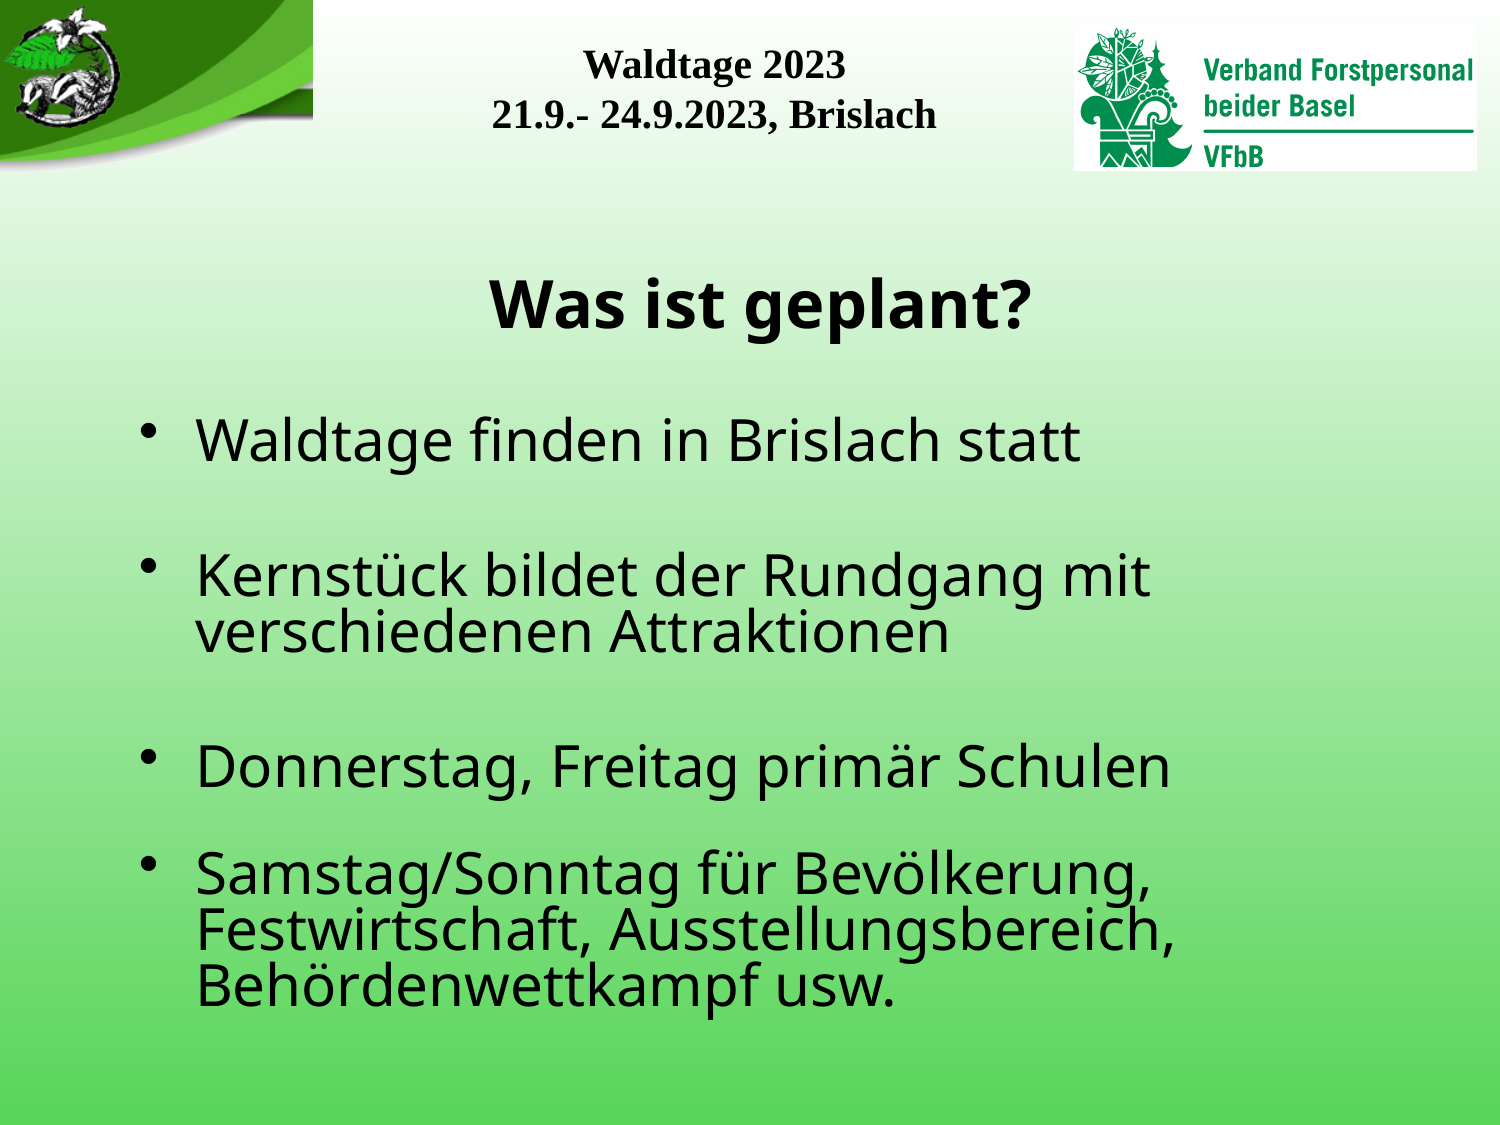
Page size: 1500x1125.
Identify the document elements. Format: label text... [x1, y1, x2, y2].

picture [1074, 24, 1477, 171]
picture [0, 0, 313, 179]
title Was ist geplant? [123, 243, 1399, 361]
list Waldtage finden in Brislach statt Kernstück bildet der Rundgang mit verschiedenen Attraktionen Donnerstag, Freitag primär Schulen Samstag/Sonntag für Bevölkerung, Festwirtschaft, Ausstellungsbereich, Behördenwettkampf usw. [123, 408, 1399, 1036]
